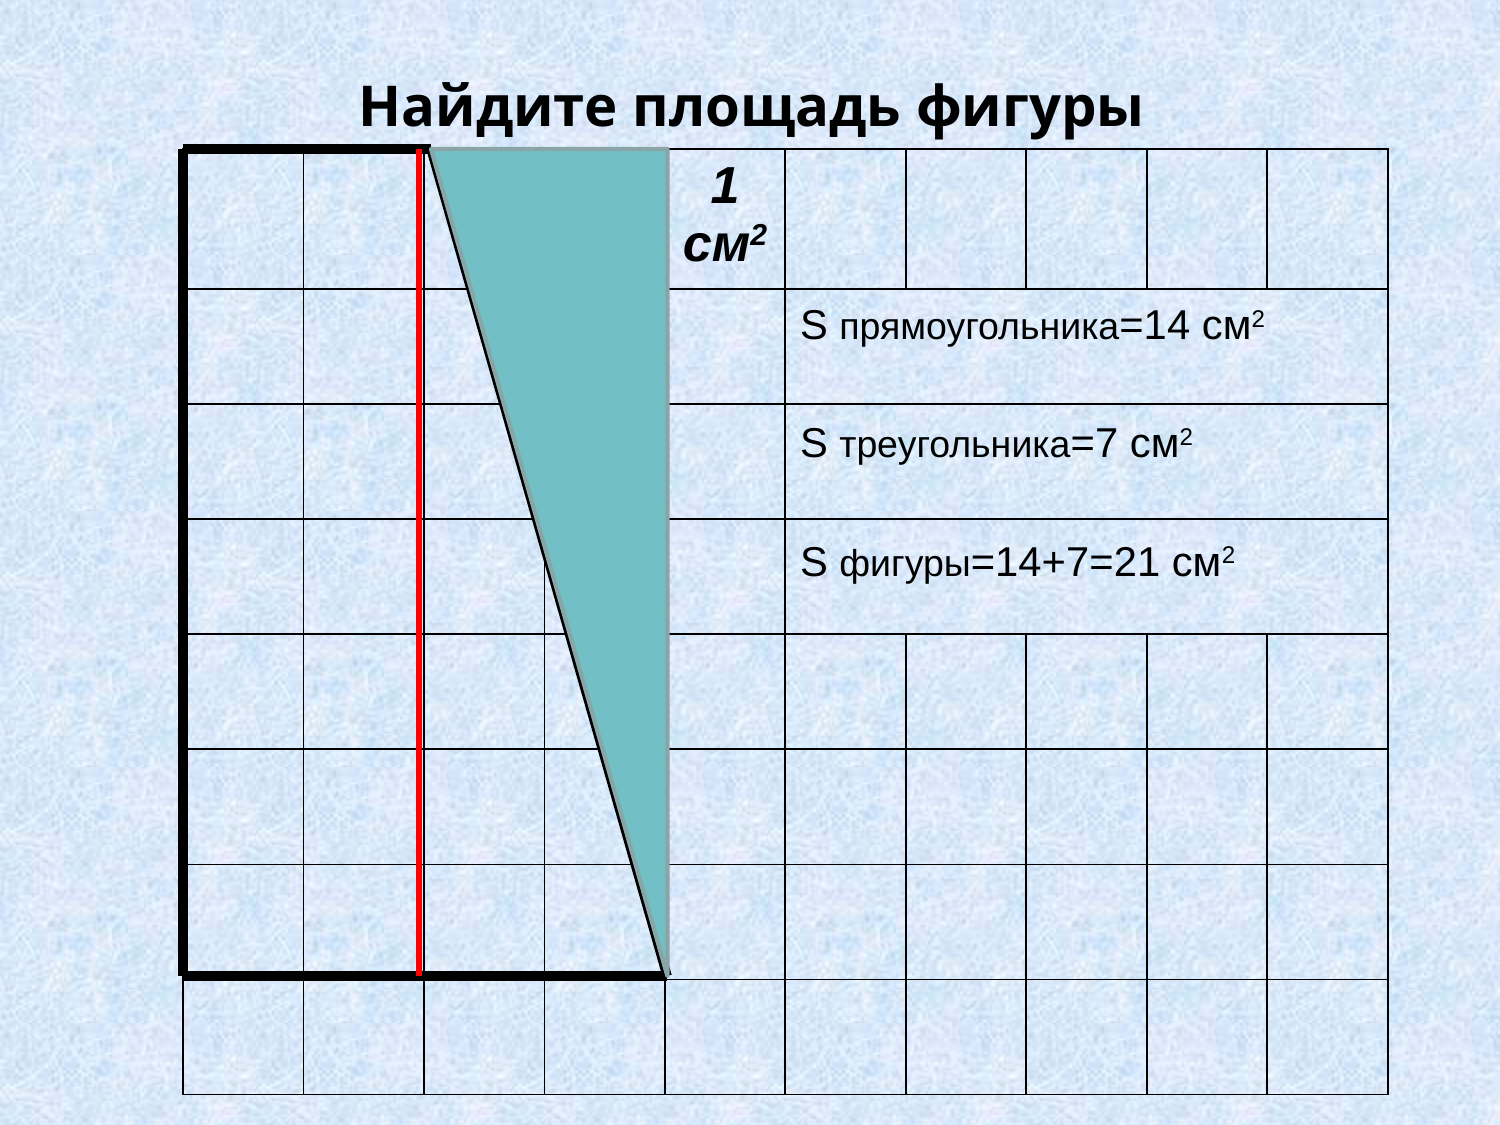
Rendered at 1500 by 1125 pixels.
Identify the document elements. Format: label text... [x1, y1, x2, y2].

table_cell [188, 865, 303, 971]
table_cell [1027, 750, 1146, 864]
table_header 1 cм2 [670, 150, 784, 288]
table_cell [1268, 980, 1387, 1094]
table_cell [304, 750, 414, 864]
table_cell [786, 642, 905, 748]
table_cell [1148, 980, 1266, 1094]
table_header [1268, 150, 1387, 288]
table_cell [671, 635, 784, 748]
table_cell [545, 985, 664, 1094]
table_cell [1148, 750, 1266, 864]
text_box S треугольника=7 см2 [785, 408, 1388, 524]
table_cell [304, 290, 414, 403]
table_cell [907, 750, 1025, 864]
table_header [1148, 150, 1266, 288]
table_cell [907, 865, 1025, 979]
table_cell [184, 984, 303, 1094]
table_header [1027, 150, 1146, 288]
table_cell [1148, 865, 1266, 979]
table_cell [786, 980, 905, 1094]
table_cell [188, 750, 303, 864]
table_cell [786, 750, 905, 864]
table_cell [1027, 980, 1146, 1094]
table_cell [666, 980, 784, 1094]
table_cell [907, 642, 1025, 748]
table_cell [671, 520, 784, 633]
table_cell [188, 635, 303, 748]
table_cell [671, 750, 784, 864]
table_cell [304, 635, 414, 748]
table_header [907, 150, 1025, 288]
table_header [786, 150, 905, 288]
title Найдите площадь фигуры [76, 31, 1427, 138]
table_cell [188, 290, 303, 403]
table_cell [1268, 750, 1387, 864]
table_cell [907, 980, 1025, 1094]
table_cell [1268, 642, 1387, 748]
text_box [430, 148, 668, 975]
table_cell [304, 865, 414, 971]
table_cell [671, 405, 784, 518]
table_cell [304, 520, 414, 633]
table_cell [188, 520, 303, 633]
table_cell [671, 290, 784, 403]
picture [0, 0, 1500, 1125]
table_cell [304, 984, 423, 1094]
table_cell [671, 865, 784, 979]
table_cell [1268, 865, 1387, 979]
text_box S прямоугольника=14 см2 [785, 290, 1388, 406]
table_cell [1027, 865, 1146, 979]
table_cell [188, 405, 303, 518]
table_header [188, 158, 303, 288]
table_header [304, 158, 414, 288]
text_box S фигуры=14+7=21 см2 [785, 527, 1388, 642]
table_cell [425, 984, 544, 1094]
table_cell [304, 405, 414, 518]
table_cell [1027, 642, 1146, 748]
table_cell [1148, 642, 1266, 748]
table_cell [786, 865, 905, 979]
